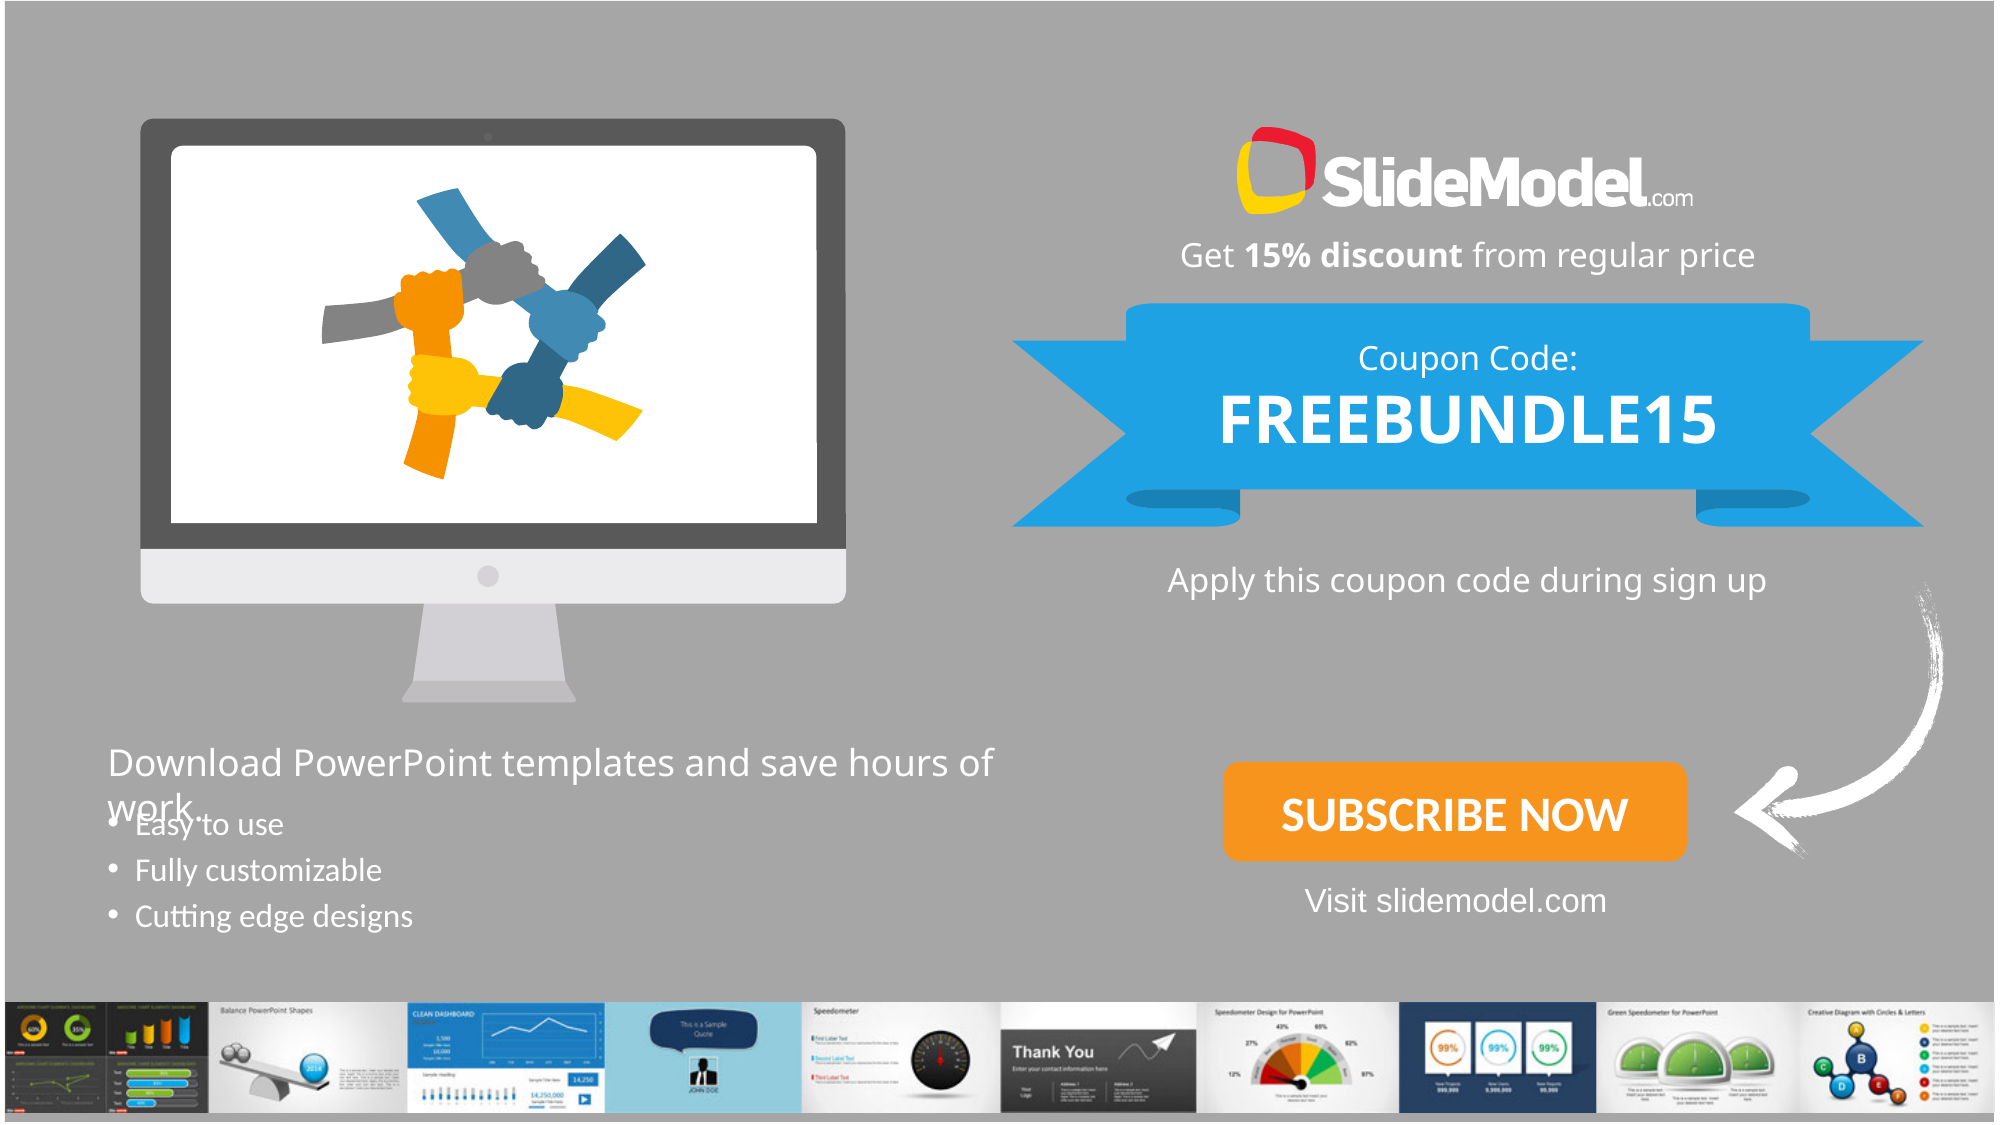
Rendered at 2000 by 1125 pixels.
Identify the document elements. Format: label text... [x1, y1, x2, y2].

text_box Get 15% discount from regular price [1057, 226, 1879, 282]
picture [5, 1002, 1995, 1113]
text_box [322, 188, 645, 479]
text_box [1012, 303, 1925, 527]
text_box SUBSCRIBE NOW [1222, 760, 1688, 863]
text_box Visit slidemodel.com [1247, 874, 1665, 925]
text_box [1733, 594, 1945, 860]
text_box Coupon Code: FREEBUNDLE15 [1172, 329, 1764, 465]
text_box Apply this coupon code during sign up [1129, 551, 1808, 607]
text_box Easy to use Fully customizable Cutting edge designs [92, 836, 863, 942]
text_box [4, 0, 1995, 1123]
text_box Download PowerPoint templates and save hours of work. [92, 732, 1058, 836]
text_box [140, 118, 846, 703]
text_box [1925, 587, 1933, 601]
picture [1236, 127, 1693, 214]
